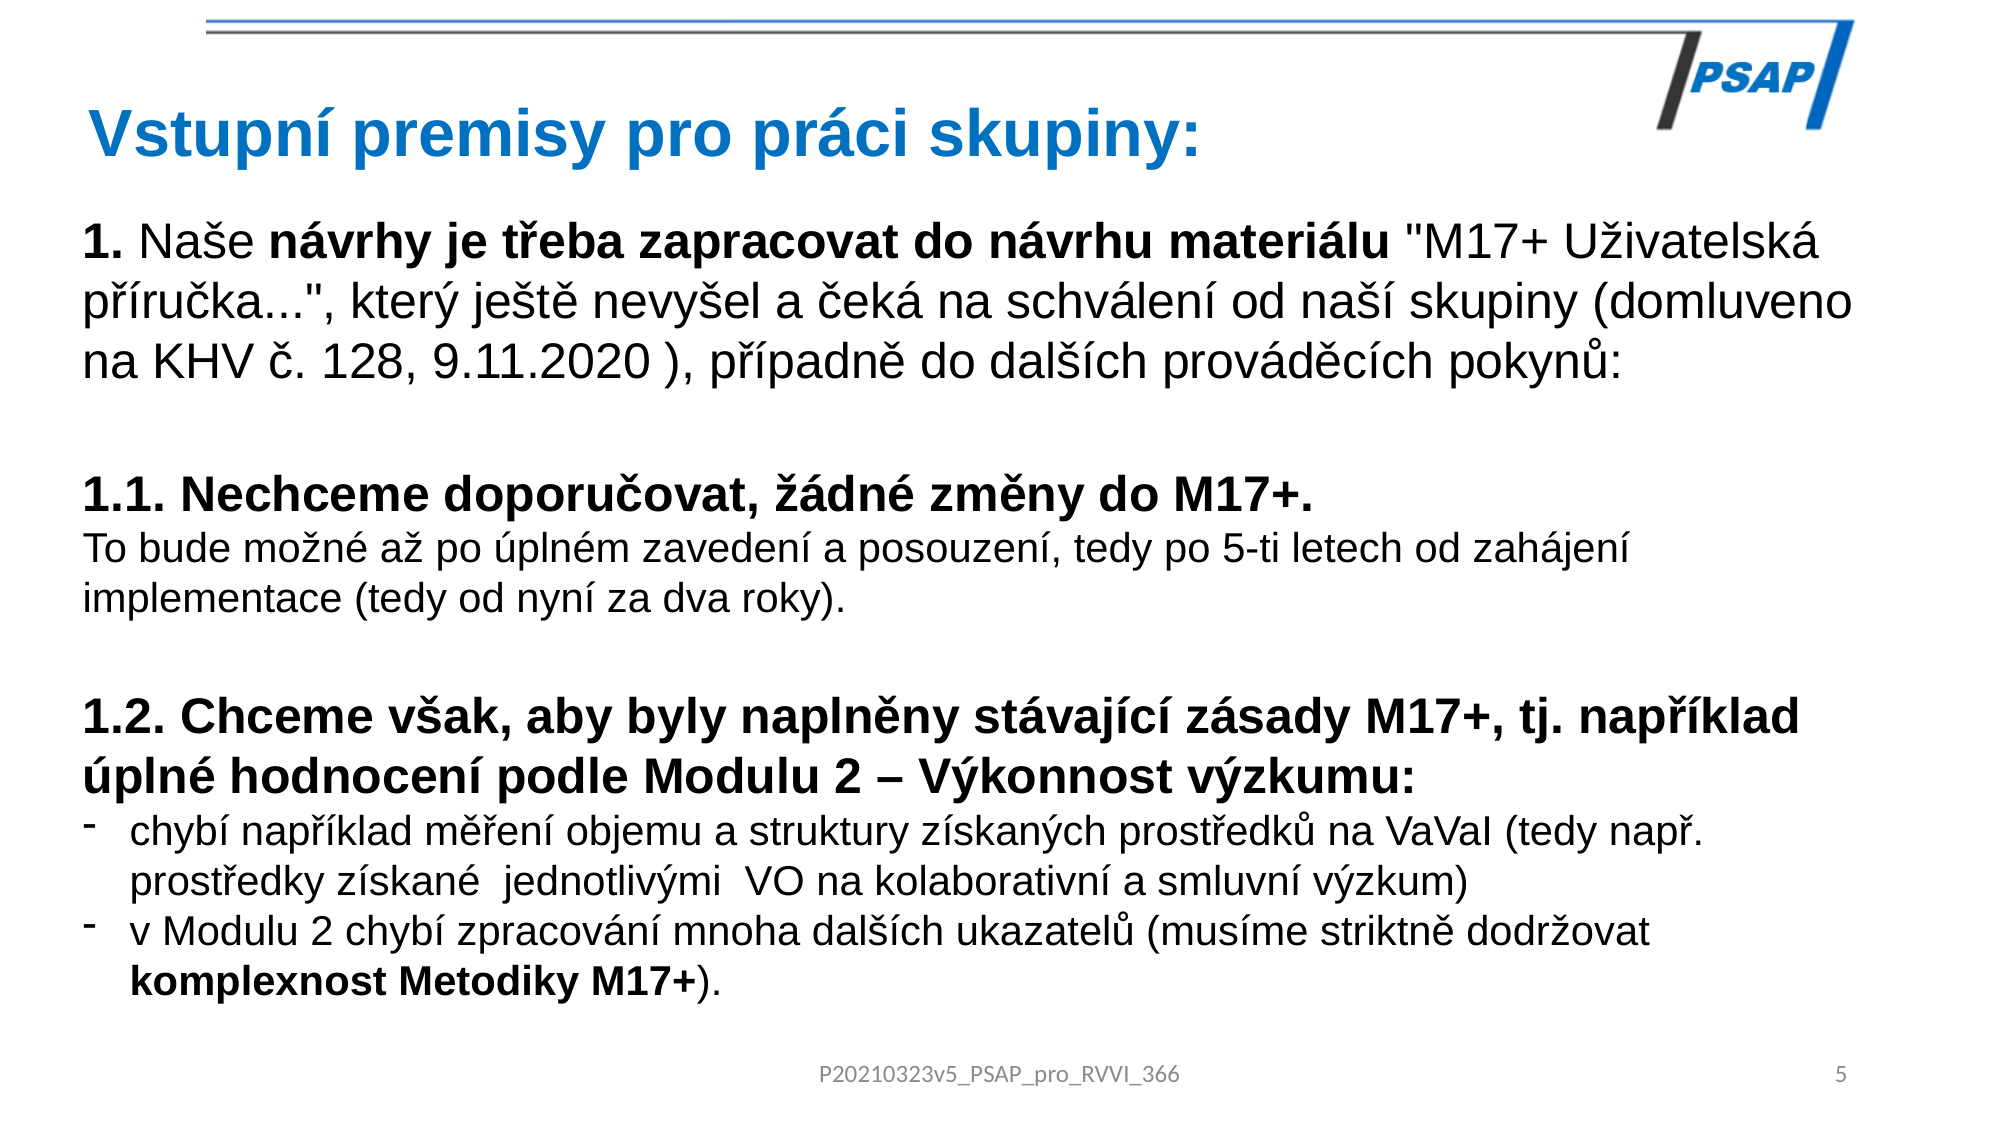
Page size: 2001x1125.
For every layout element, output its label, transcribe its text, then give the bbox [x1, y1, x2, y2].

text_box 1. Naše návrhy je třeba zapracovat do návrhu materiálu "M17+ Uživatelská příručka...", který ještě nevyšel a čeká na schválení od naší skupiny (domluveno na KHV č. 128, 9.11.2020 ), případně do dalších prováděcích pokynů: 1.1. Nechceme doporučovat, žádné změny do M17+. To bude možné až po úplném zavedení a posouzení, tedy po 5-ti letech od zahájení implementace (tedy od nyní za dva roky). 1.2. Chceme však, aby byly naplněny stávající zásady M17+, tj. například úplné hodnocení podle Modulu 2 – Výkonnost výzkumu: chybí například měření objemu a struktury získaných prostředků na VaVaI (tedy např. prostředky získané jednotlivými VO na kolaborativní a smluvní výzkum) v Modulu 2 chybí zpracování mnoha dalších ukazatelů (musíme striktně dodržovat komplexnost Metodiky M17+). [67, 201, 1902, 1012]
text_box Vstupní premisy pro práci skupiny: [74, 82, 1896, 177]
picture [206, 0, 1863, 142]
slide_number 5 [1412, 1042, 1863, 1103]
footer P20210323v5_PSAP_pro_RVVI_366 [662, 1042, 1338, 1103]
